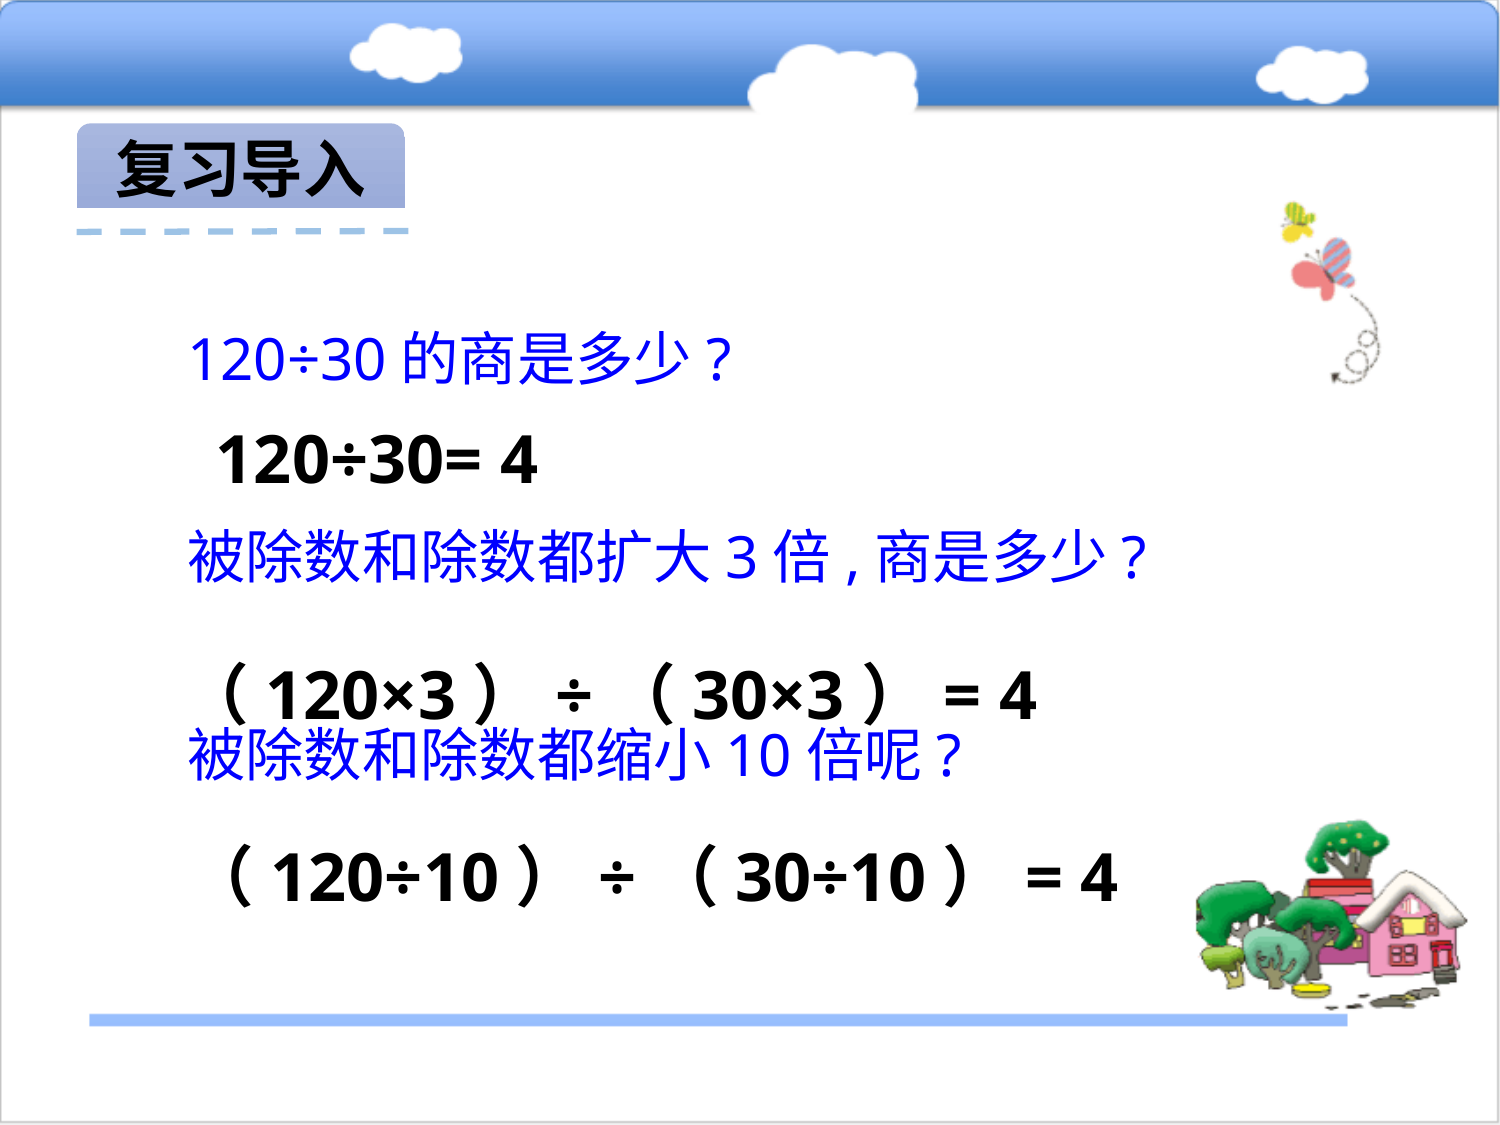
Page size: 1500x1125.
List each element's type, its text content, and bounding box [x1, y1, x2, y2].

text_box 复习导入 [76, 122, 406, 209]
picture [0, 0, 1500, 1125]
text_box （120×3）÷（30×3）= 4 [168, 645, 1125, 740]
text_box 120÷30= 4 [200, 409, 650, 504]
text_box 120÷30的商是多少? 被除数和除数都扩大3倍,商是多少? 被除数和除数都缩小10倍呢? [172, 314, 1386, 796]
text_box （120÷10）÷（30÷10）= 4 [172, 827, 1201, 923]
